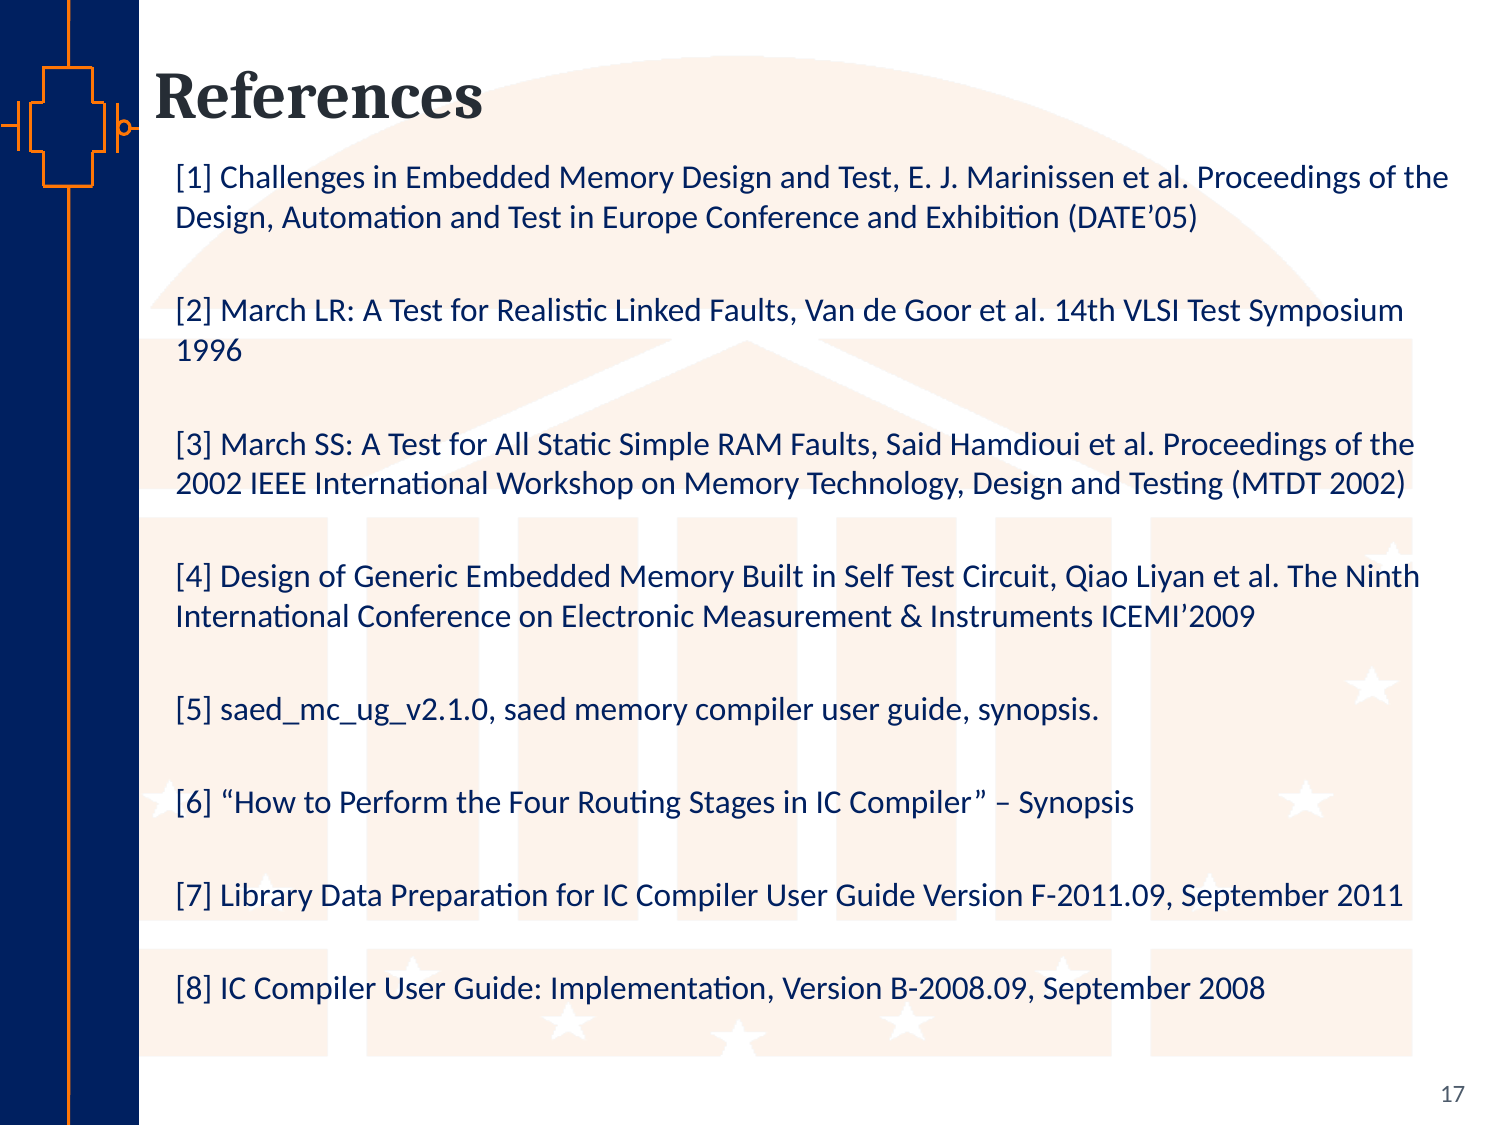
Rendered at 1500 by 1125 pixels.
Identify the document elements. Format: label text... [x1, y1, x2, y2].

title References [139, 0, 1500, 140]
slide_number 17 [1425, 1062, 1488, 1123]
list [1] Challenges in Embedded Memory Design and Test, E. J. Marinissen et al. Proceedings of the Design, Automation and Test in Europe Conference and Exhibition (DATE’05) [2] March LR: A Test for Realistic Linked Faults, Van de Goor et al. 14th VLSI Test Symposium 1996 [3] March SS: A Test for All Static Simple RAM Faults, Said Hamdioui et al. Proceedings of the 2002 IEEE International Workshop on Memory Technology, Design and Testing (MTDT 2002) [4] Design of Generic Embedded Memory Built in Self Test Circuit, Qiao Liyan et al. The Ninth International Conference on Electronic Measurement & Instruments ICEMI’2009 [5] saed_mc_ug_v2.1.0, saed memory compiler user guide, synopsis. [6] “How to Perform the Four Routing Stages in IC Compiler” – Synopsis [7] Library Data Preparation for IC Compiler User Guide Version F-2011.09, September 2011 [8] IC Compiler User Guide: Implementation, Version B-2008.09, September 2008 [160, 148, 1472, 1054]
